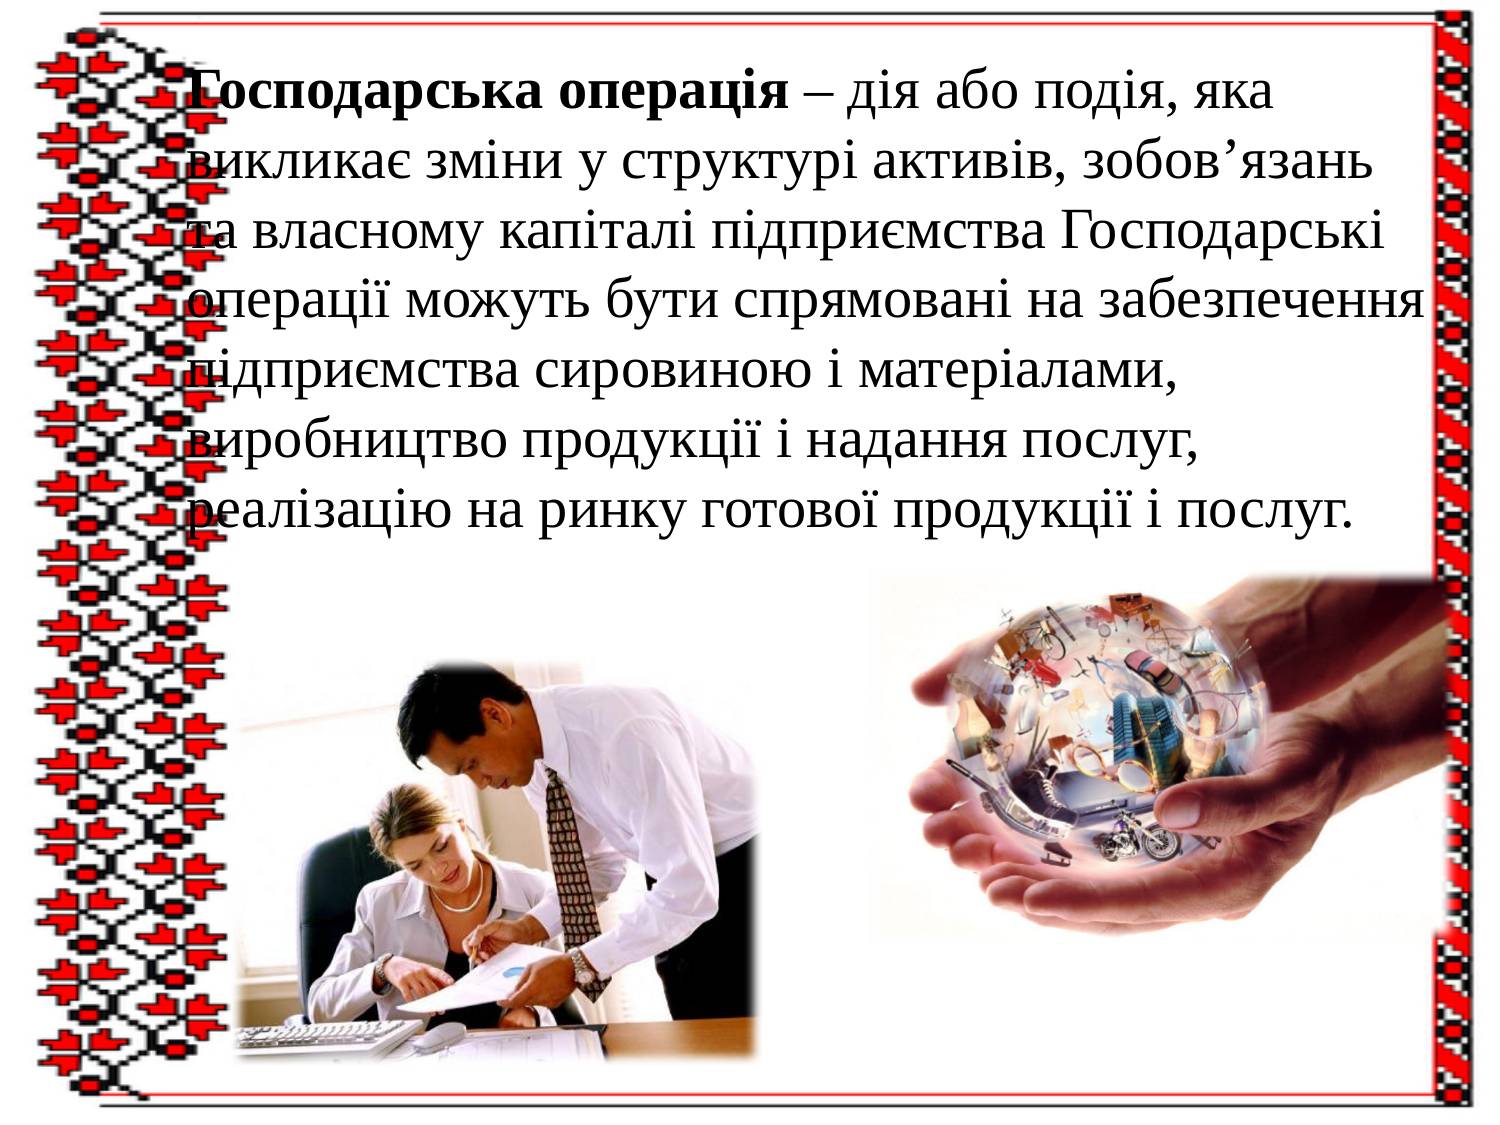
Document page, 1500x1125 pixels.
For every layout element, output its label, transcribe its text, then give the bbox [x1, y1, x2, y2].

picture [0, 0, 1500, 1125]
list Господарська операція – дія або подія, яка викликає зміни у структурі активів, зобов’язань та власному капіталі підприємства Господарські операції можуть бути спрямовані на забезпечення підприємства сировиною і матеріалами, виробництво продукції і надання послуг, реалізацію на ринку готової продукції і послуг. [171, 42, 1447, 634]
